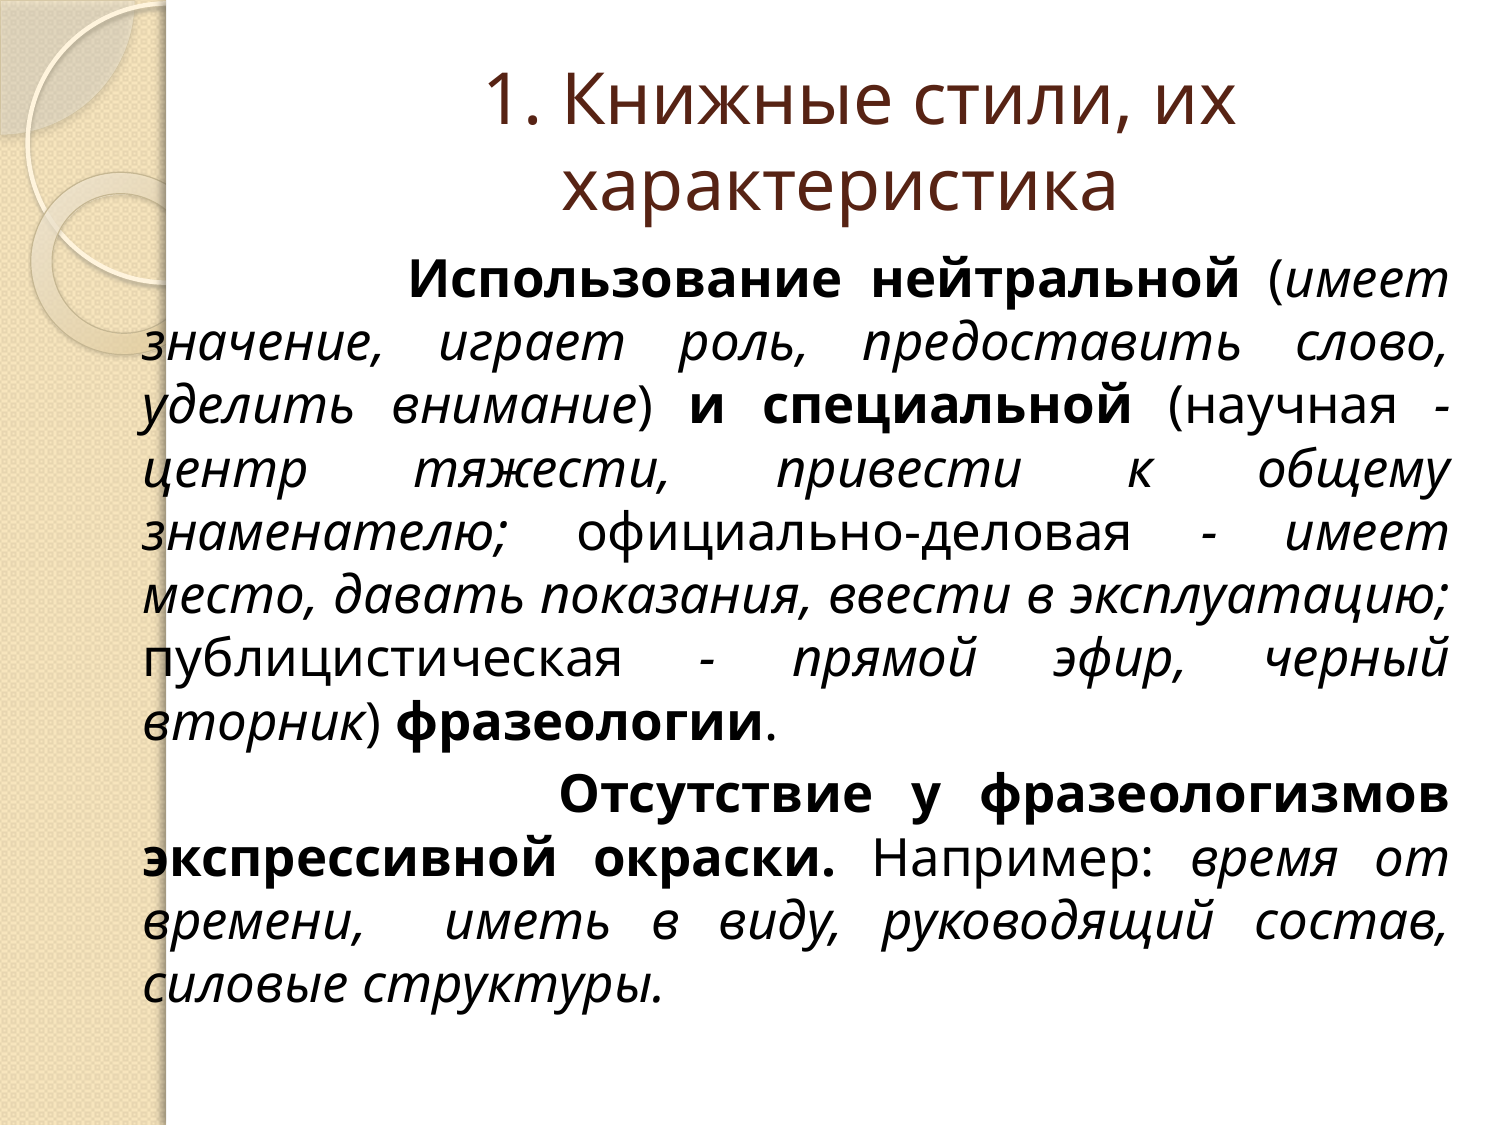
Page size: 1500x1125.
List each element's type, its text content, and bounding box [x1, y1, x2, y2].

title 1. Книжные стили, их характеристика [235, 45, 1466, 233]
text_box [840, 66, 1500, 834]
list Использование нейтральной (имеет значение, играет роль, предоставить слово, уделить внимание) и специальной (научная - центр тяжести, привести к общему знаменателю; официально-деловая - имеет место, давать показания, ввести в эксплуатацию; публицистическая - прямой эфир, черный вторник) фразеологии. Отсутствие у фразеологизмов экспрессивной окраски. Например: время от времени, иметь в виду, руководящий состав, силовые структуры. [76, 237, 1466, 1025]
